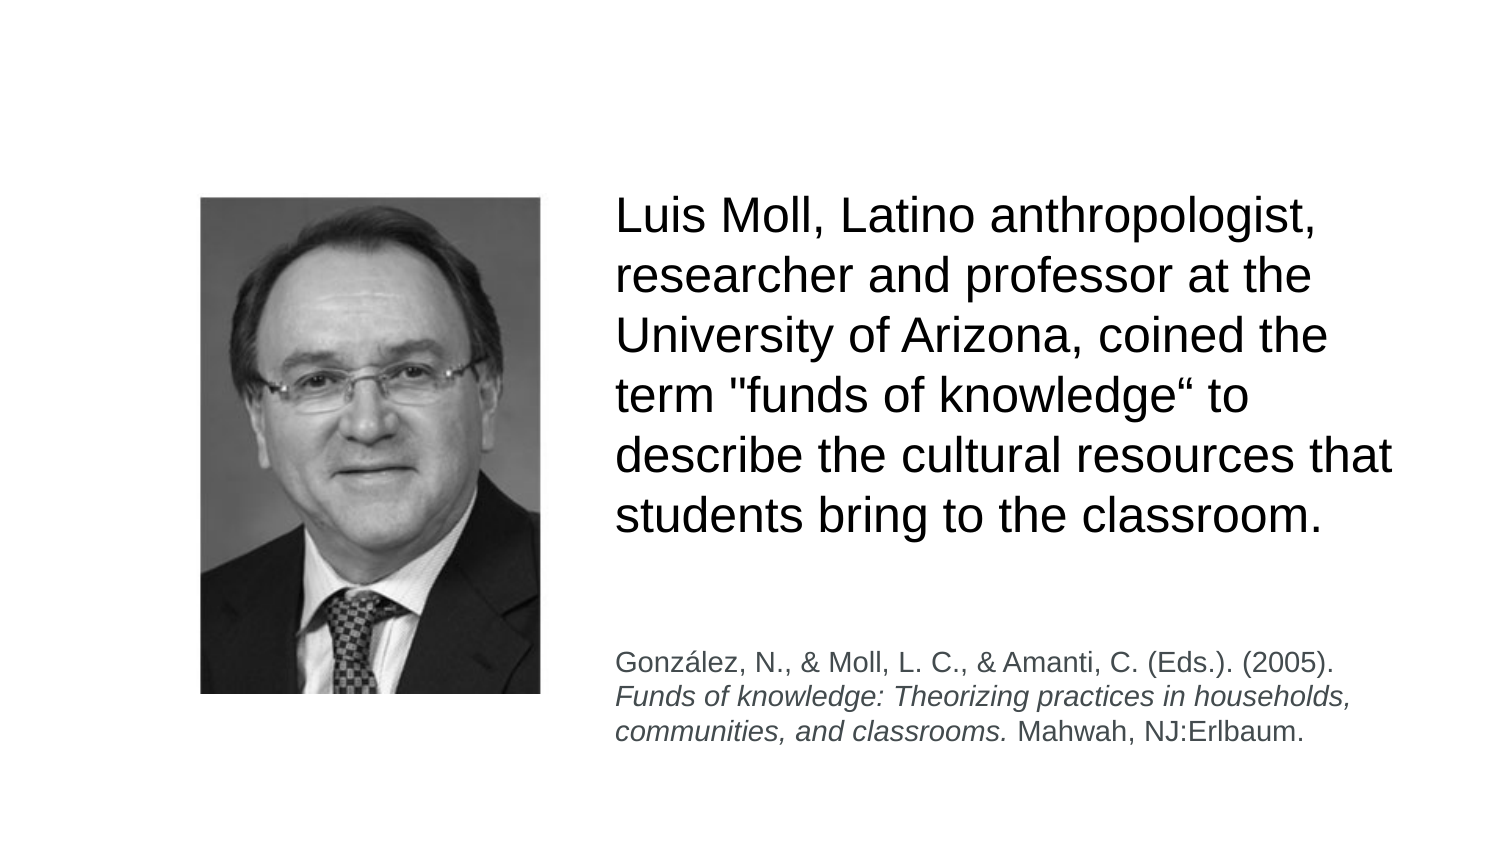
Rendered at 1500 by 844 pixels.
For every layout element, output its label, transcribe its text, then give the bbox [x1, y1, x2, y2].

list Luis Moll, Latino anthropologist, researcher and professor at the University of Arizona, coined the term "funds of knowledge“ to describe the cultural resources that students bring to the classroom. González, N., & Moll, L. C., & Amanti, C. (Eds.). (2005). Funds of knowledge: Theorizing practices in households, communities, and classrooms. Mahwah, NJ:Erlbaum. [600, 175, 1425, 794]
picture [185, 193, 561, 694]
